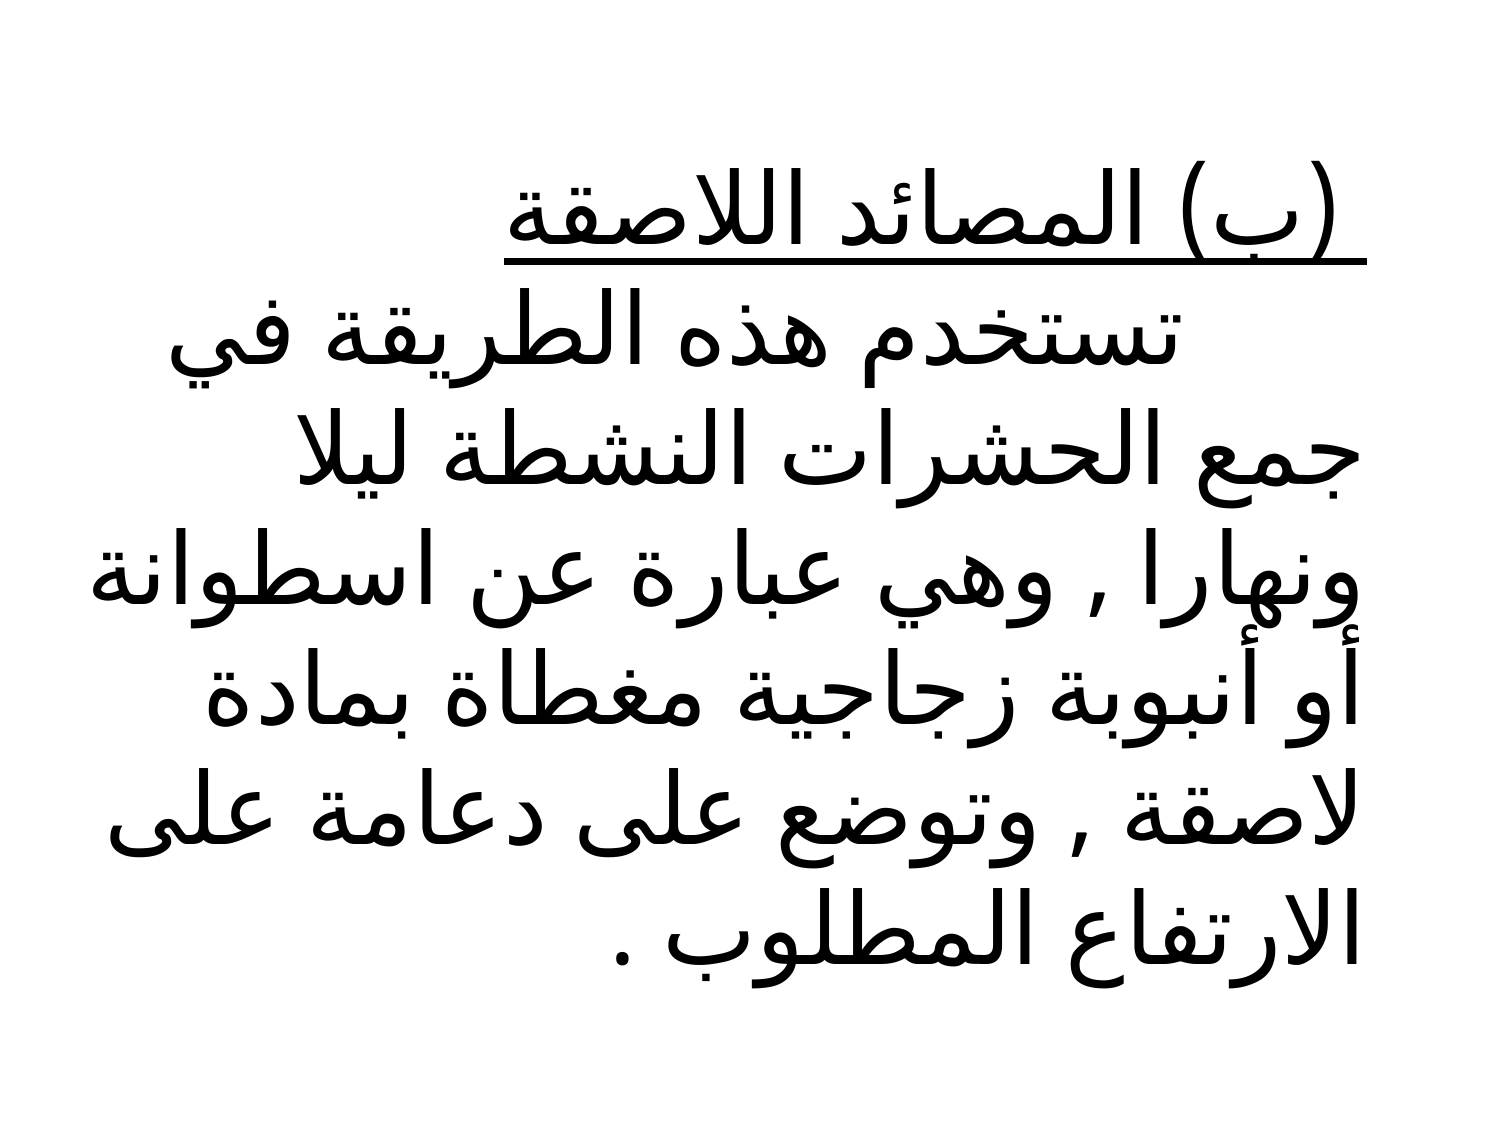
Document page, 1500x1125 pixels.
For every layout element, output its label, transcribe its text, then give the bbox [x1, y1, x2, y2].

text_box (ب) المصائد اللاصقة تستخدم هذه الطريقة في جمع الحشرات النشطة ليلا ونهارا , وهي عبارة عن اسطوانة أو أنبوبة زجاجية مغطاة بمادة لاصقة , وتوضع على دعامة على الارتفاع المطلوب . [41, 137, 1382, 992]
